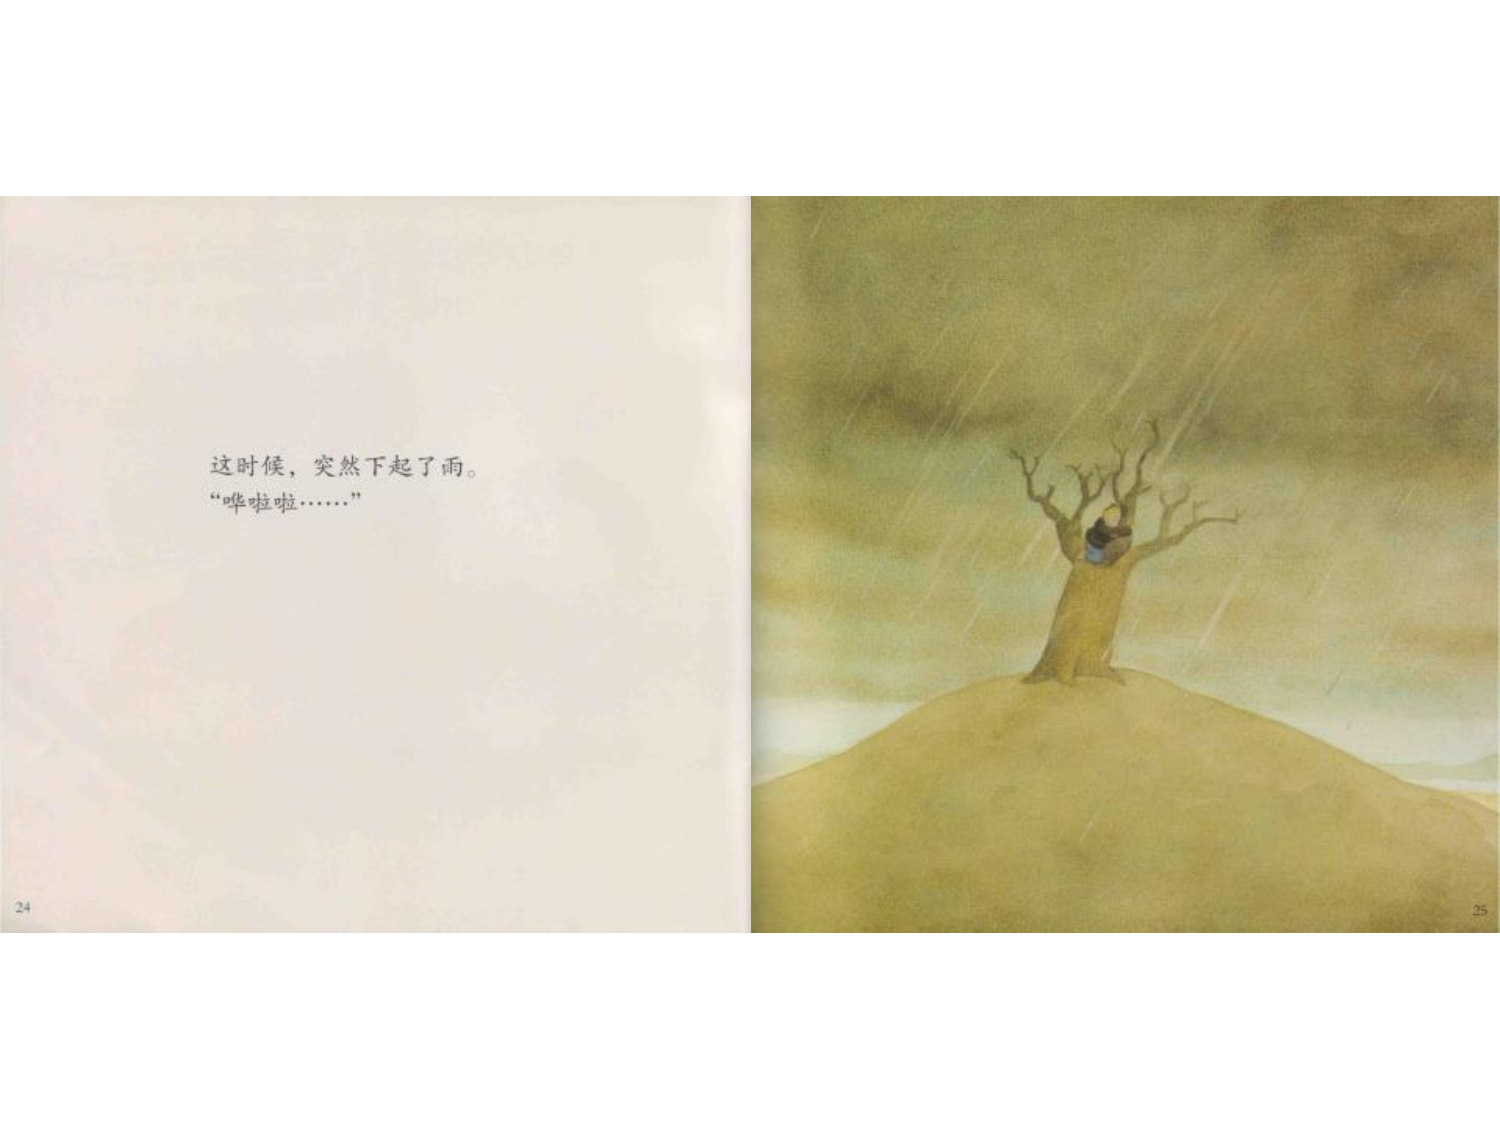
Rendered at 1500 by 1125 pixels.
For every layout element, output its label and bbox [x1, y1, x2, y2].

picture [0, 196, 1500, 934]
